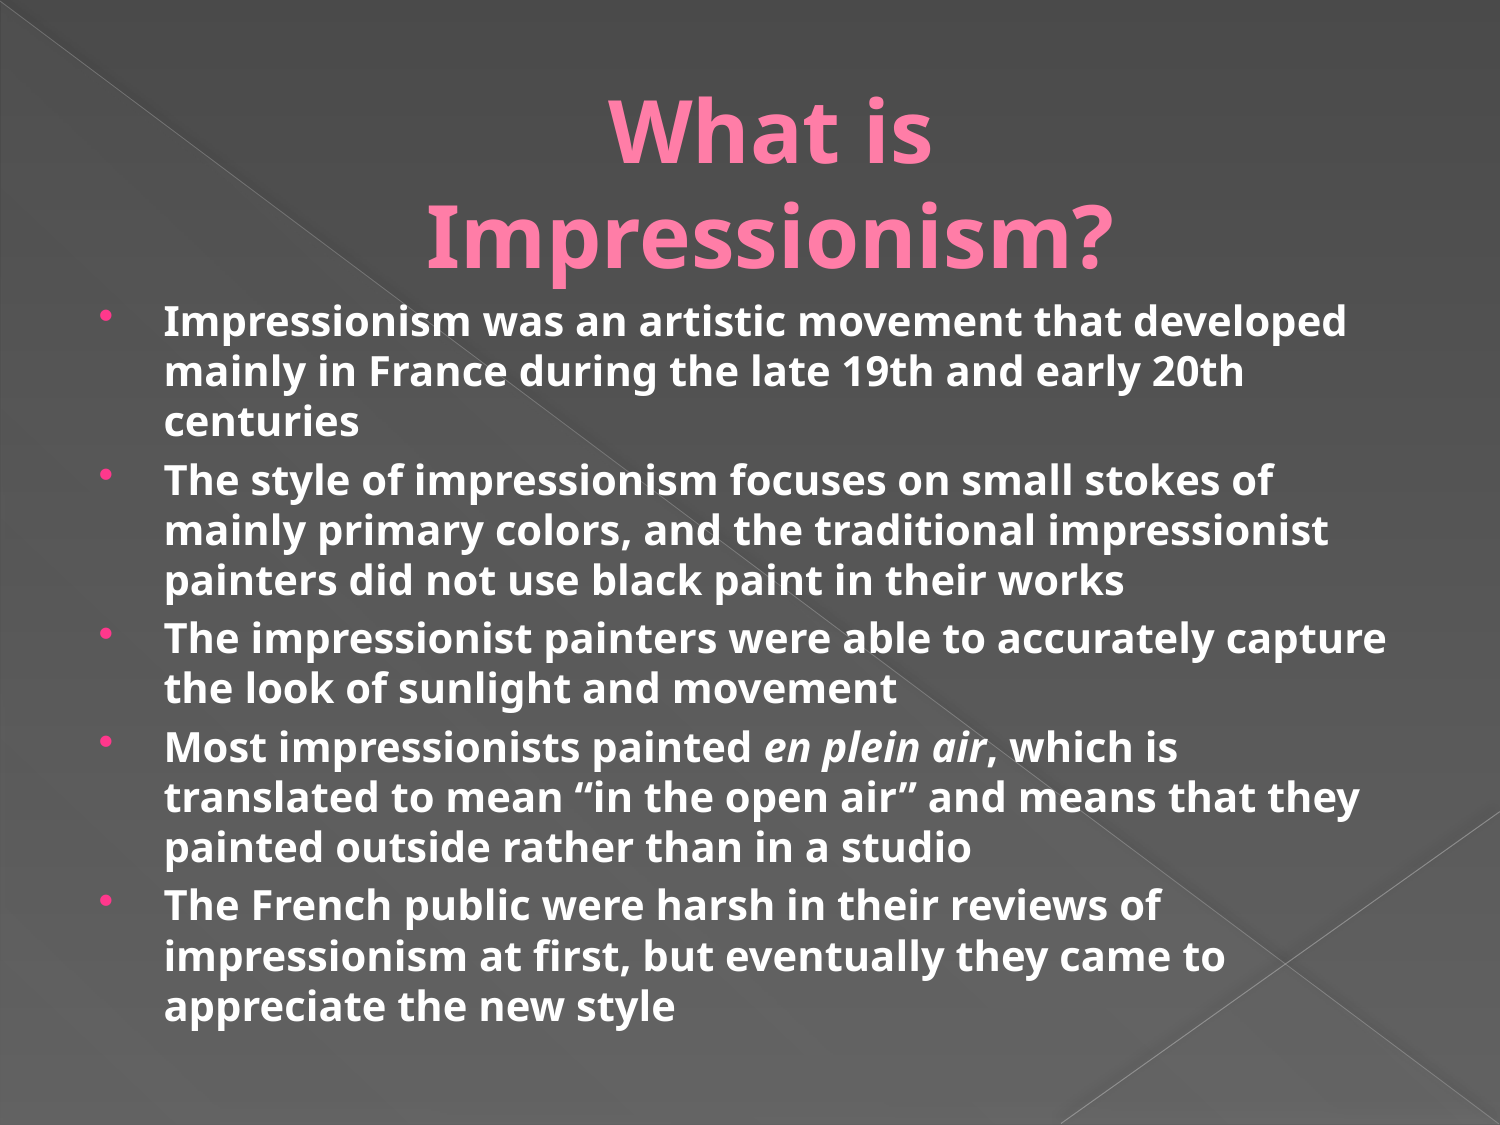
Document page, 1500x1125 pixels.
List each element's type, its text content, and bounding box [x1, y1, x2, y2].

list Impressionism was an artistic movement that developed mainly in France during the late 19th and early 20th centuries The style of impressionism focuses on small stokes of mainly primary colors, and the traditional impressionist painters did not use black paint in their works The impressionist painters were able to accurately capture the look of sunlight and movement Most impressionists painted en plein air, which is translated to mean “in the open air” and means that they painted outside rather than in a studio The French public were harsh in their reviews of impressionism at first, but eventually they came to appreciate the new style [74, 287, 1413, 1063]
title What is Impressionism? [174, 99, 1288, 263]
